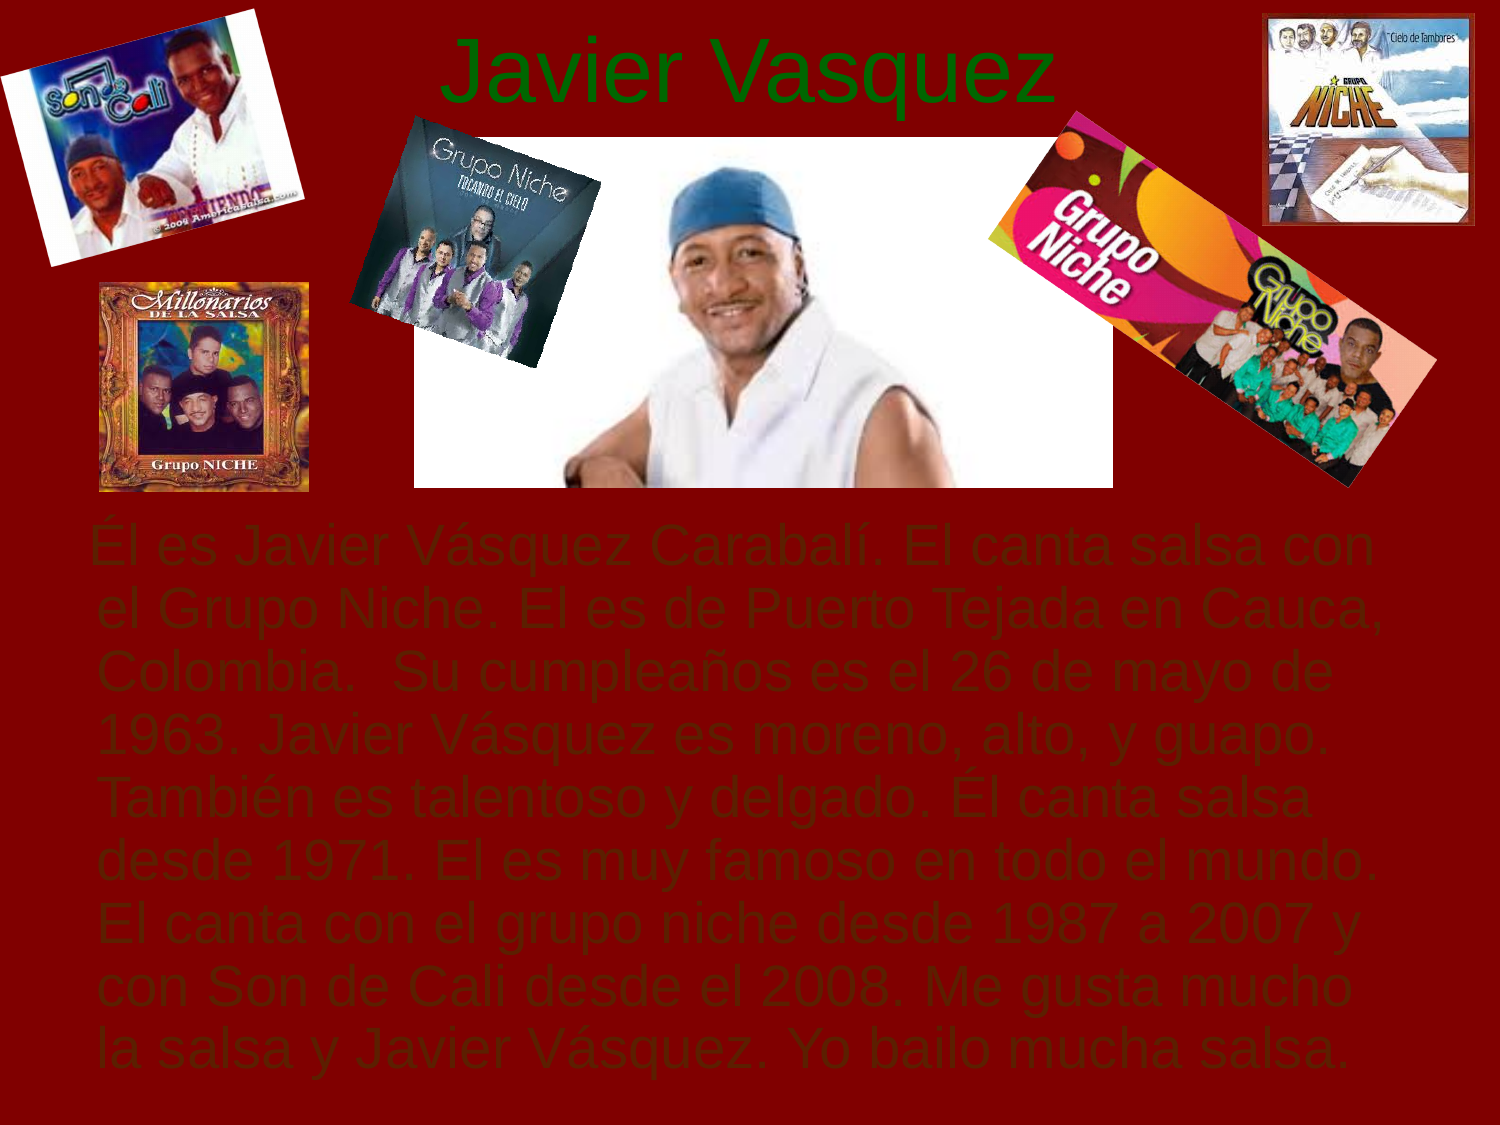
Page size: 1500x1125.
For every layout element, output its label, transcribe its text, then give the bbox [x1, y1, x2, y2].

title Javier Vasquez [75, 0, 1425, 145]
picture [99, 282, 310, 493]
list Él es Javier Vásquez Carabalí. El canta salsa con el Grupo Niche. El es de Puerto Tejada en Cauca, Colombia. Su cumpleaños es el 26 de mayo de 1963. Javier Vásquez es moreno, alto, y guapo. También es talentoso y delgado. Él canta salsa desde 1971. El es muy famoso en todo el mundo. El canta con el grupo niche desde 1987 a 2007 y con Son de Cali desde el 2008. Me gusta mucho la salsa y Javier Vásquez. Yo bailo mucha salsa. [24, 507, 1425, 1113]
picture [349, 12, 1476, 488]
picture [1, 9, 304, 266]
